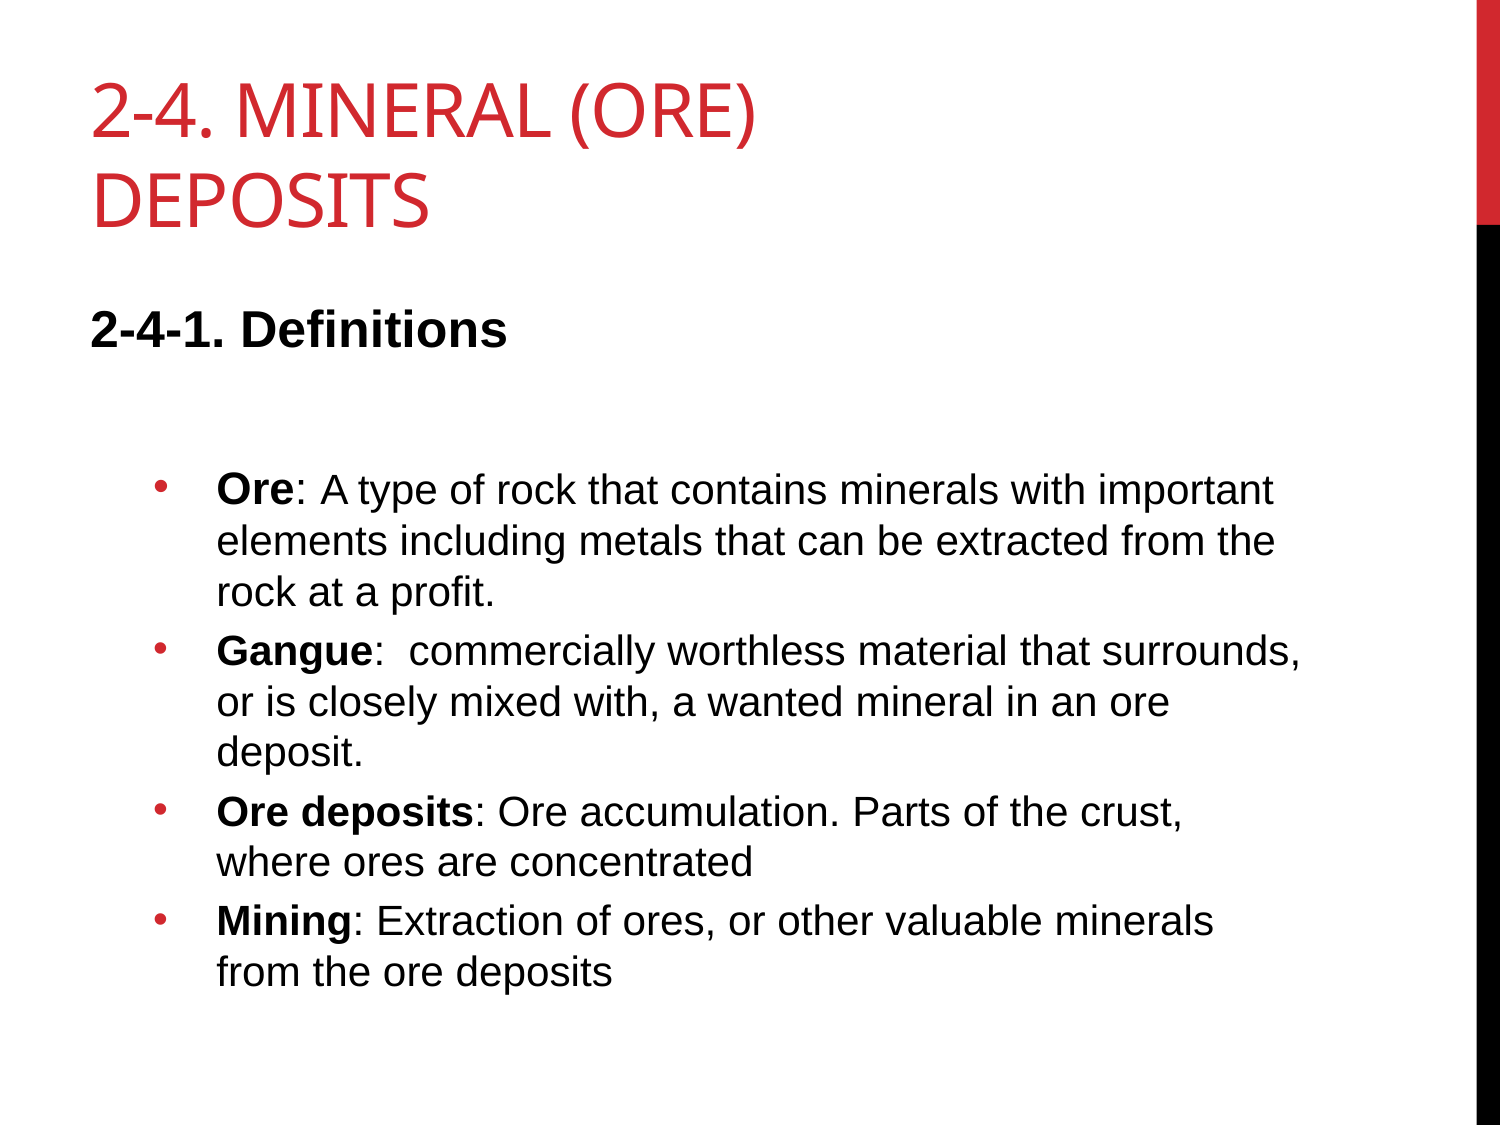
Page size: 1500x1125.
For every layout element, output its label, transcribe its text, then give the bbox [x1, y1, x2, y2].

title 2-4. mineral (ore) deposits [75, 25, 1025, 250]
list 2-4-1. Definitions Ore: A type of rock that contains minerals with important elements including metals that can be extracted from the rock at a profit. Gangue: commercially worthless material that surrounds, or is closely mixed with, a wanted mineral in an ore deposit. Ore deposits: Ore accumulation. Parts of the crust, where ores are concentrated Mining: Extraction of ores, or other valuable minerals from the ore deposits [75, 287, 1325, 1005]
